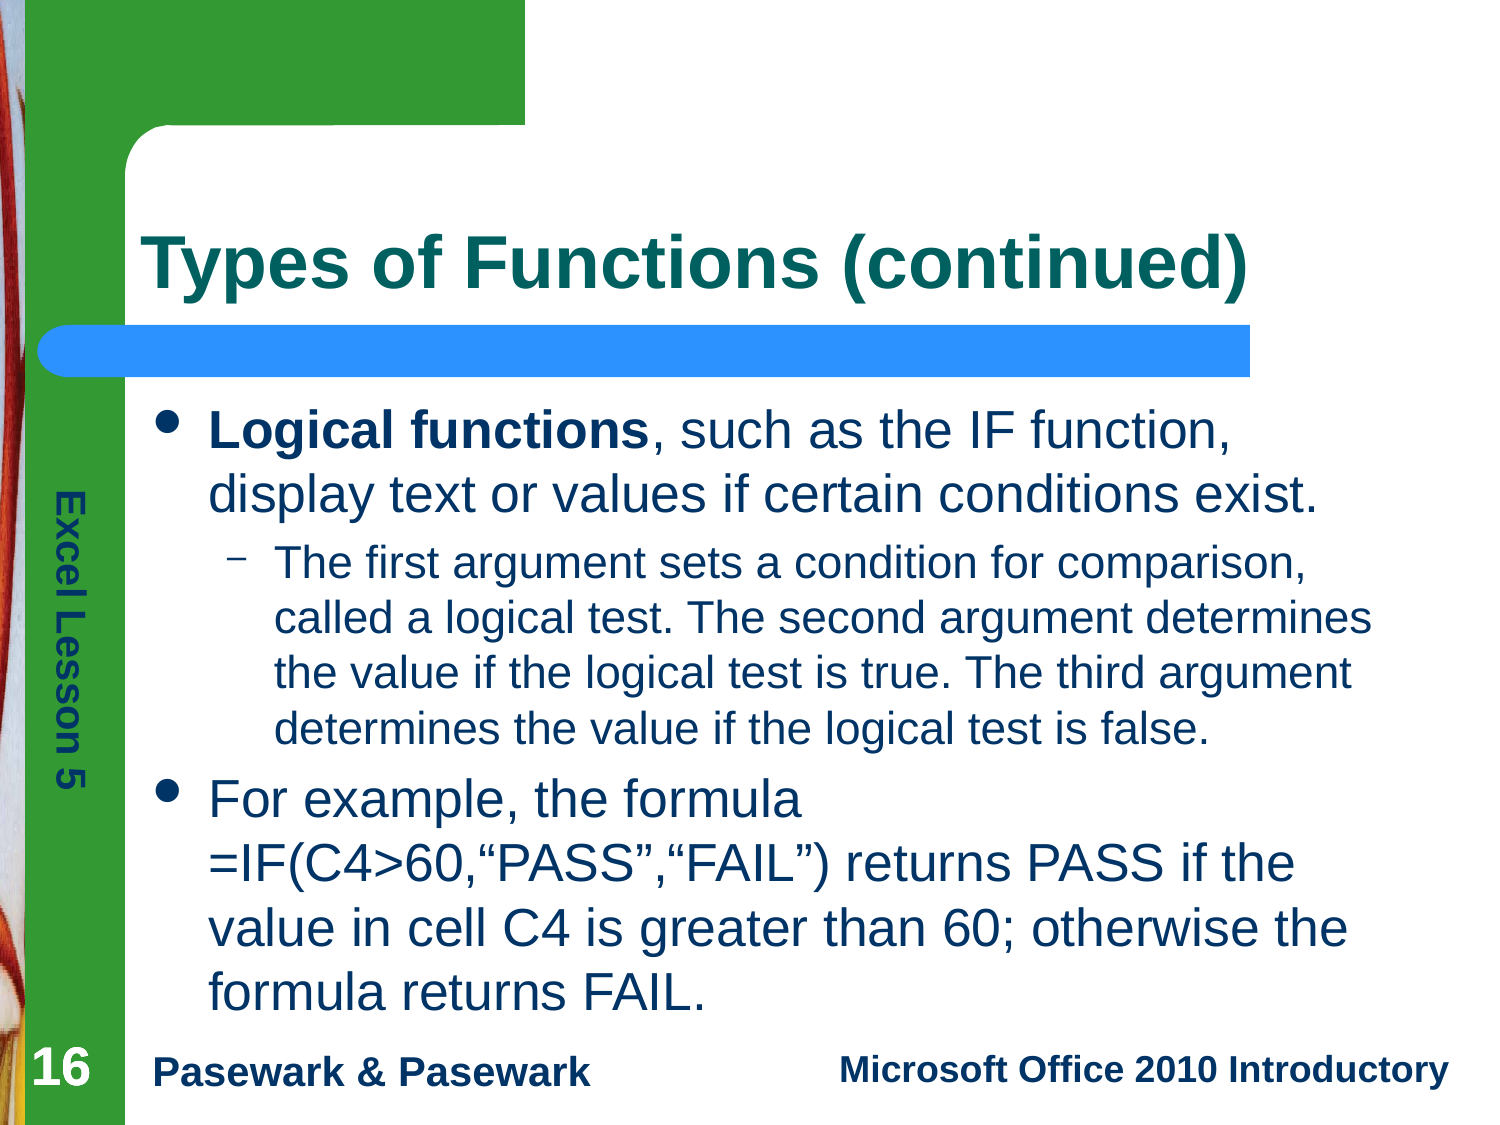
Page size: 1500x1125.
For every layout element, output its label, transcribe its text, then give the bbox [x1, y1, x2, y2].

list Logical functions, such as the IF function, display text or values if certain conditions exist. The first argument sets a condition for comparison, called a logical test. The second argument determines the value if the logical test is true. The third argument determines the value if the logical test is false. For example, the formula =IF(C4>60,“PASS”,“FAIL”) returns PASS if the value in cell C4 is greater than 60; otherwise the formula returns FAIL. [137, 387, 1400, 1088]
text_box 16 [13, 1023, 111, 1105]
picture [0, 0, 25, 1125]
title Types of Functions (continued) [124, 124, 1426, 313]
